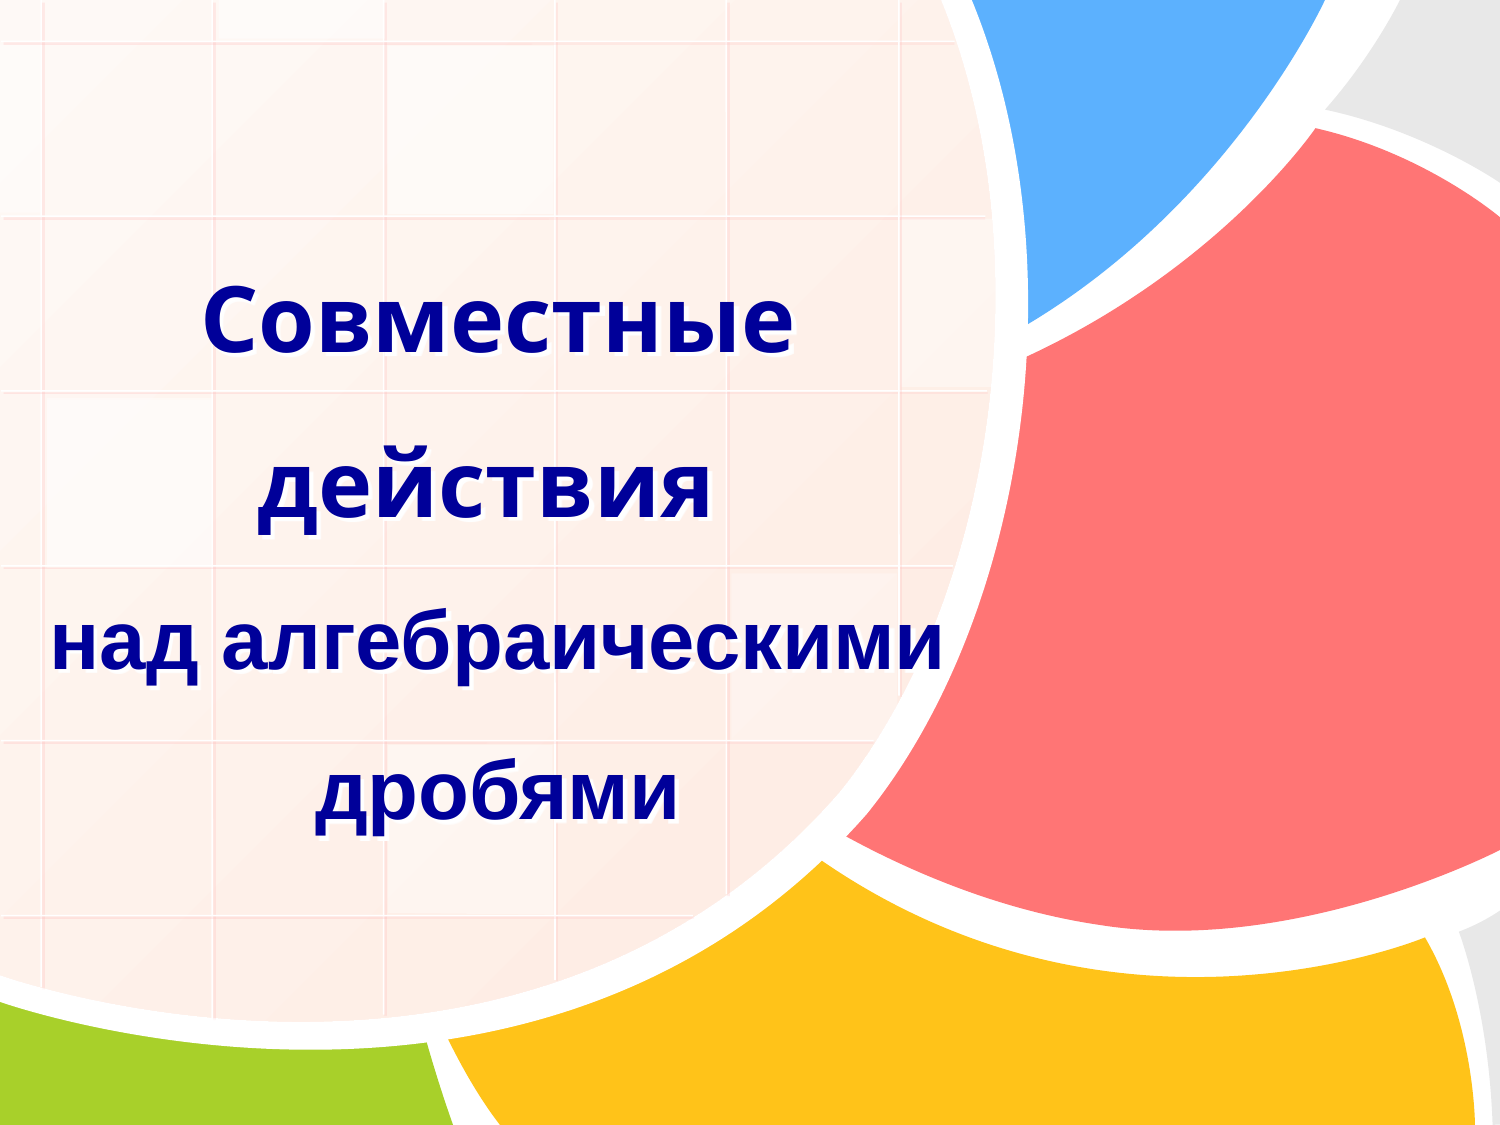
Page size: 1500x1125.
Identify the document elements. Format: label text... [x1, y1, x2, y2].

title Совместные действия над алгебраическими дробями [0, 445, 1032, 687]
